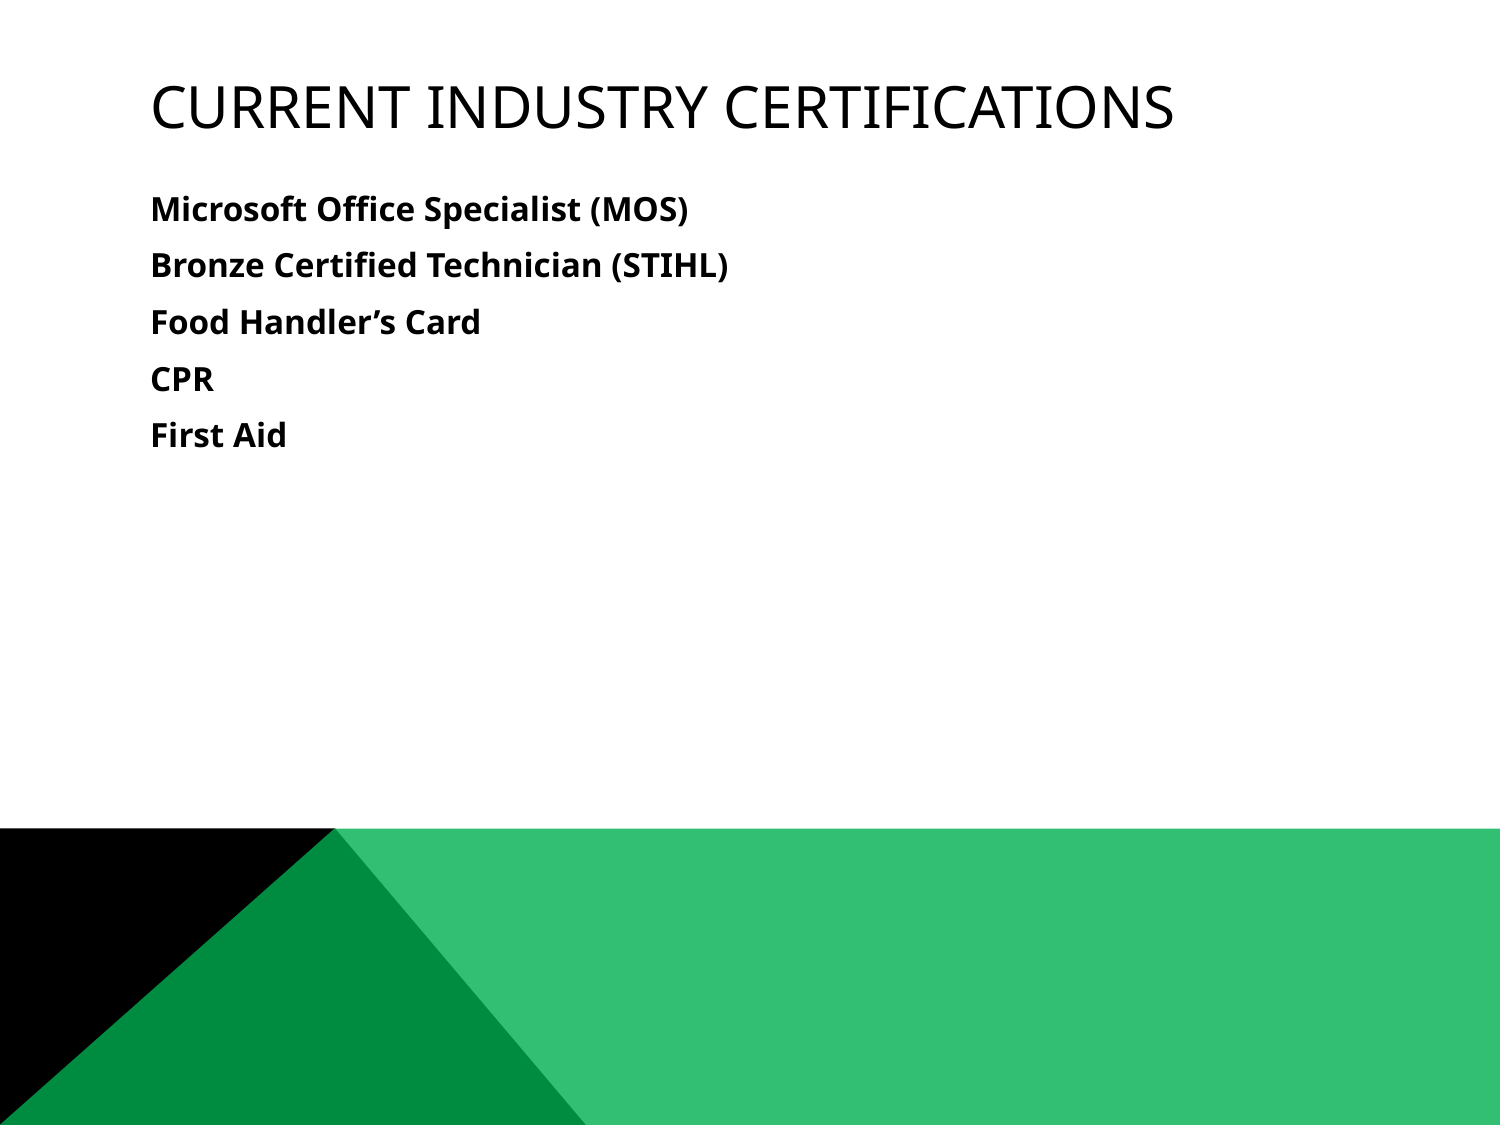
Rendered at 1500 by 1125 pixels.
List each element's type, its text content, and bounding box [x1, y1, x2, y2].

list Microsoft Office Specialist (MOS) Bronze Certified Technician (STIHL) Food Handler’s Card CPR First Aid [135, 180, 1369, 768]
title Current Industry Certifications [135, 60, 1369, 150]
